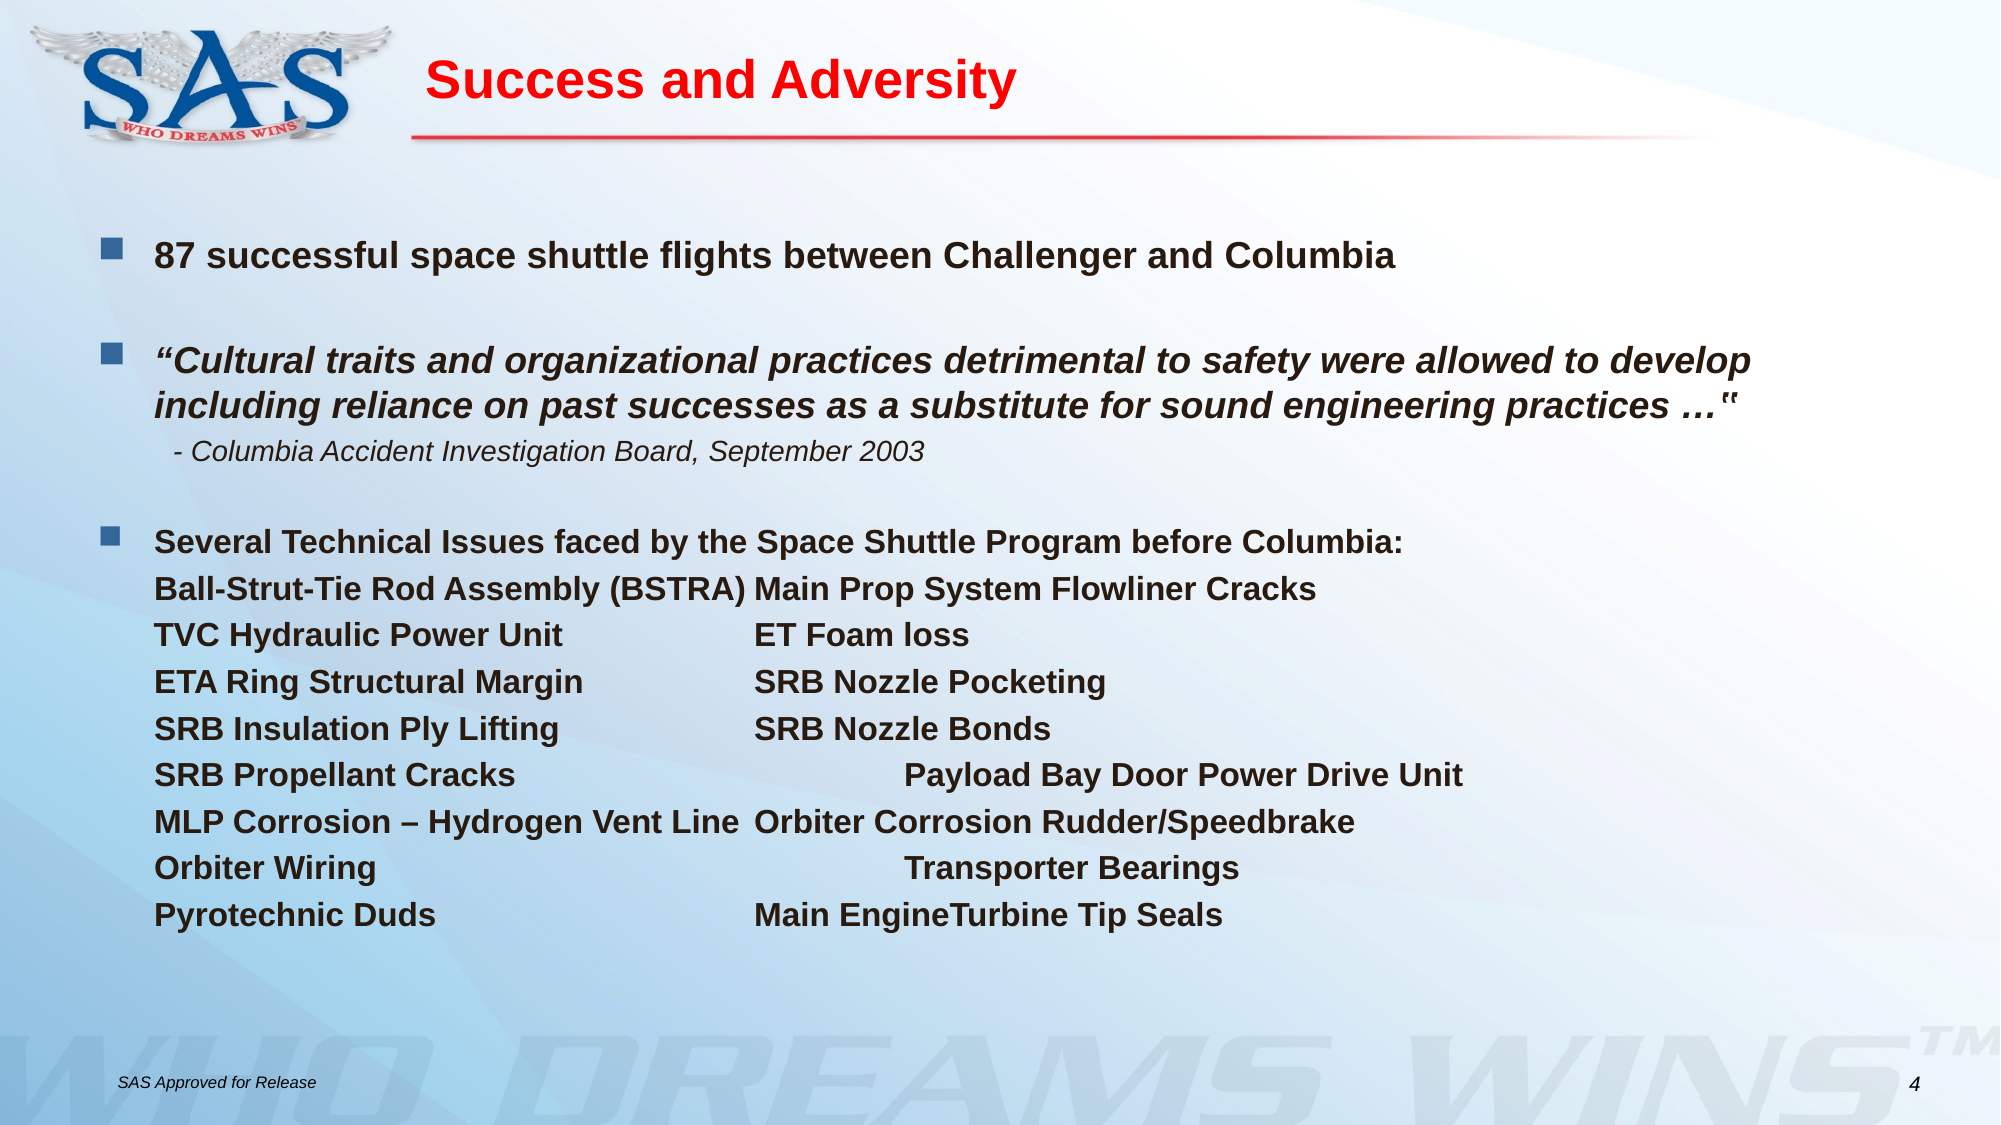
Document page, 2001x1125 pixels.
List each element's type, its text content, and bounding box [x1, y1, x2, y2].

list 87 successful space shuttle flights between Challenger and Columbia “Cultural traits and organizational practices detrimental to safety were allowed to develop including reliance on past successes as a substitute for sound engineering practices …‟ - Columbia Accident Investigation Board, September 2003 Several Technical Issues faced by the Space Shuttle Program before Columbia: Ball-Strut-Tie Rod Assembly (BSTRA) Main Prop System Flowliner Cracks TVC Hydraulic Power Unit ET Foam loss ETA Ring Structural Margin SRB Nozzle Pocketing SRB Insulation Ply Lifting SRB Nozzle Bonds SRB Propellant Cracks Payload Bay Door Power Drive Unit MLP Corrosion – Hydrogen Vent Line Orbiter Corrosion Rudder/Speedbrake Orbiter Wiring Transporter Bearings Pyrotechnic Duds Main EngineTurbine Tip Seals [82, 223, 1940, 1041]
slide_number 4 [1799, 1062, 1936, 1100]
title Success and Adversity [410, 24, 1939, 139]
picture [0, 0, 2000, 1125]
